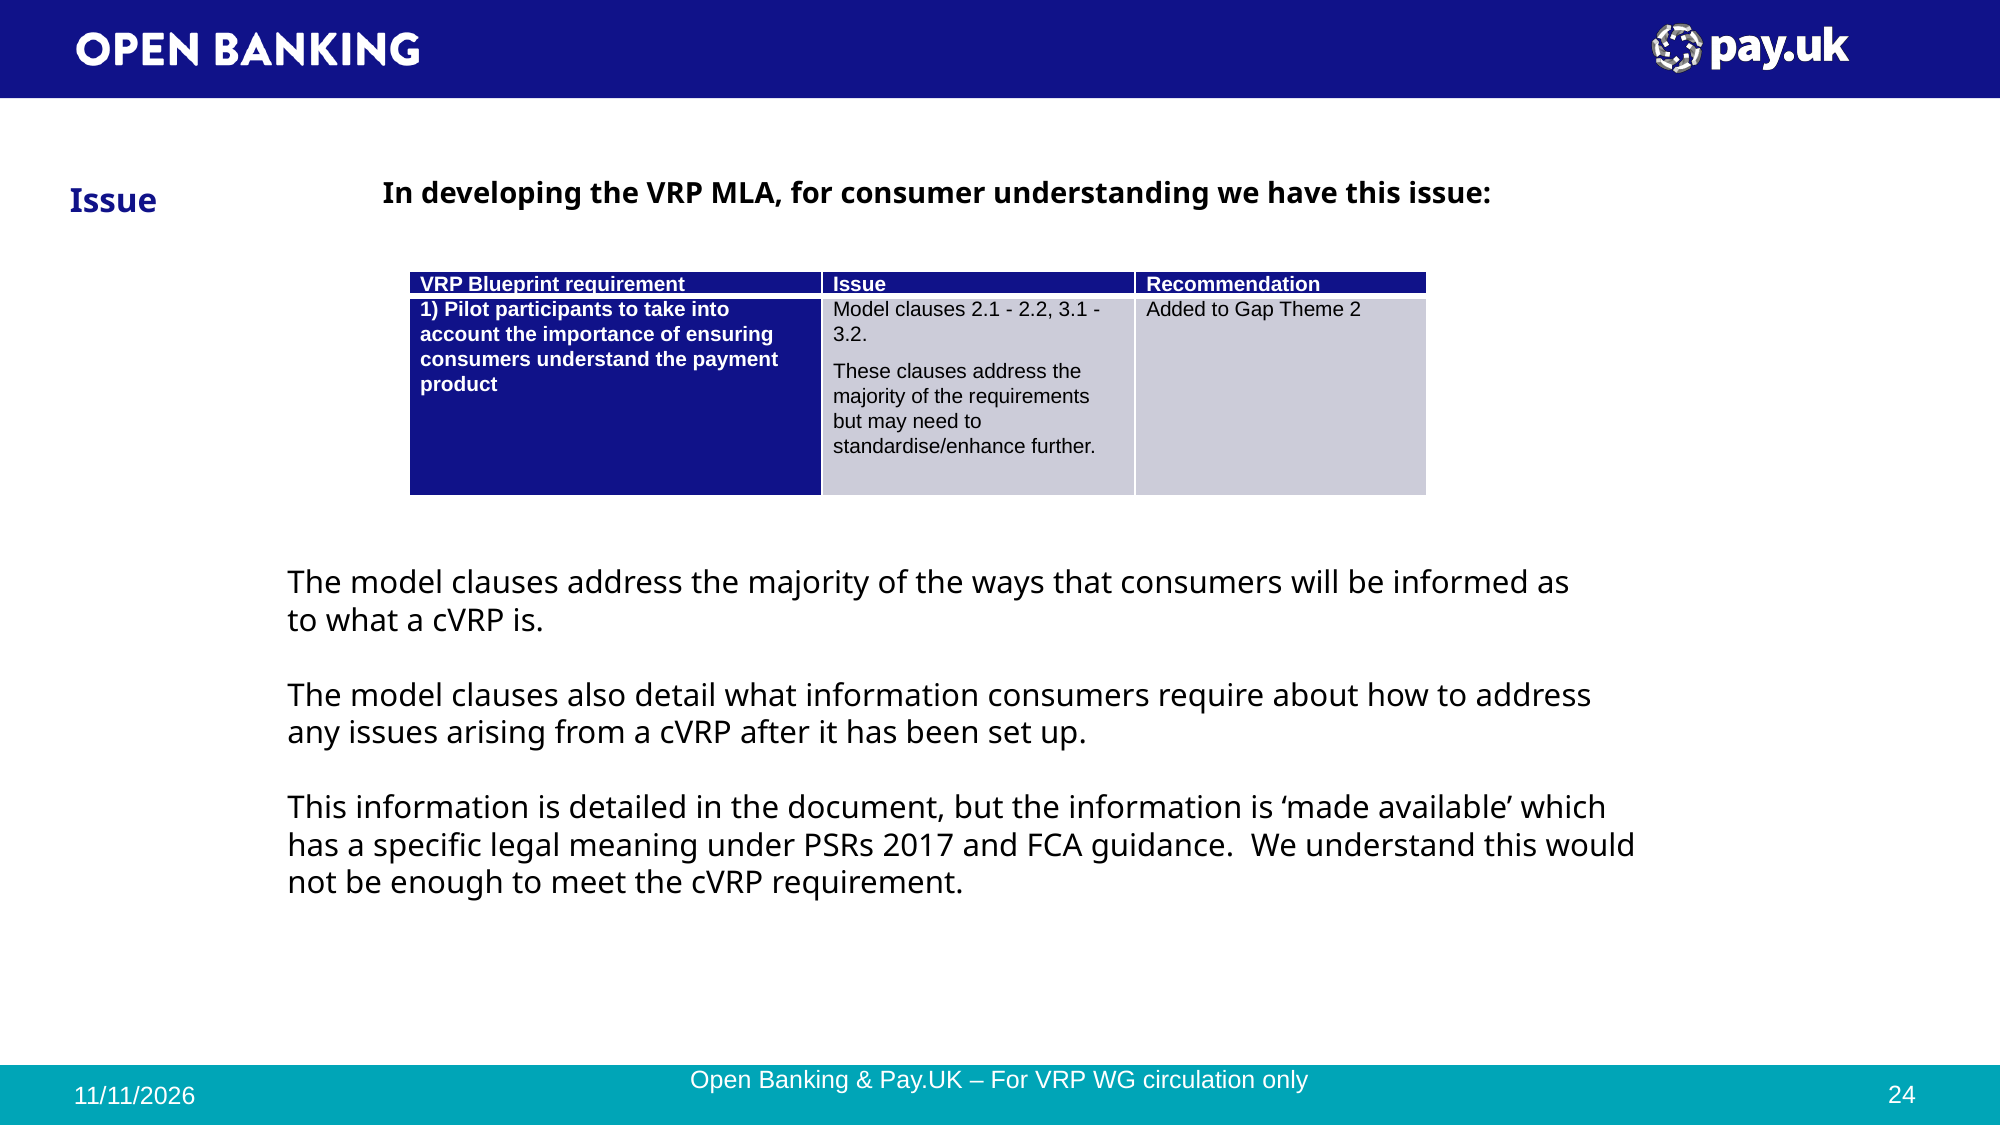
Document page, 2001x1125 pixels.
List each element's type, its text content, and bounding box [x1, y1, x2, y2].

title Issue [54, 176, 291, 453]
picture [43, 0, 452, 99]
table_cell 1) Pilot participants to take into account the importance of ensuring consumers understand the payment product [410, 299, 821, 495]
table_cell Model clauses 2.1 - 2.2, 3.1 -3.2. These clauses address the majority of the requirements but may need to standardise/enhance further. [823, 299, 1134, 495]
text_box The model clauses address the majority of the ways that consumers will be informed as to what a cVRP is. The model clauses also detail what information consumers require about how to address any issues arising from a cVRP after it has been set up. This information is detailed in the document, but the information is ‘made available’ which has a specific legal meaning under PSRs 2017 and FCA guidance. We understand this would not be enough to meet the cVRP requirement. [272, 555, 1661, 908]
picture [1644, 12, 1856, 78]
table_header Recommendation [1136, 272, 1426, 293]
list In developing the VRP MLA, for consumer understanding we have this issue: [367, 176, 1925, 1017]
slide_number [59, 1065, 509, 1125]
table_cell Added to Gap Theme 2 [1136, 299, 1426, 495]
table_header VRP Blueprint requirement [410, 272, 821, 293]
slide_number 24 [1412, 1064, 1932, 1124]
footer Open Banking & Pay.UK – For VRP WG circulation only [662, 1064, 1338, 1124]
table_header Issue [823, 272, 1134, 293]
